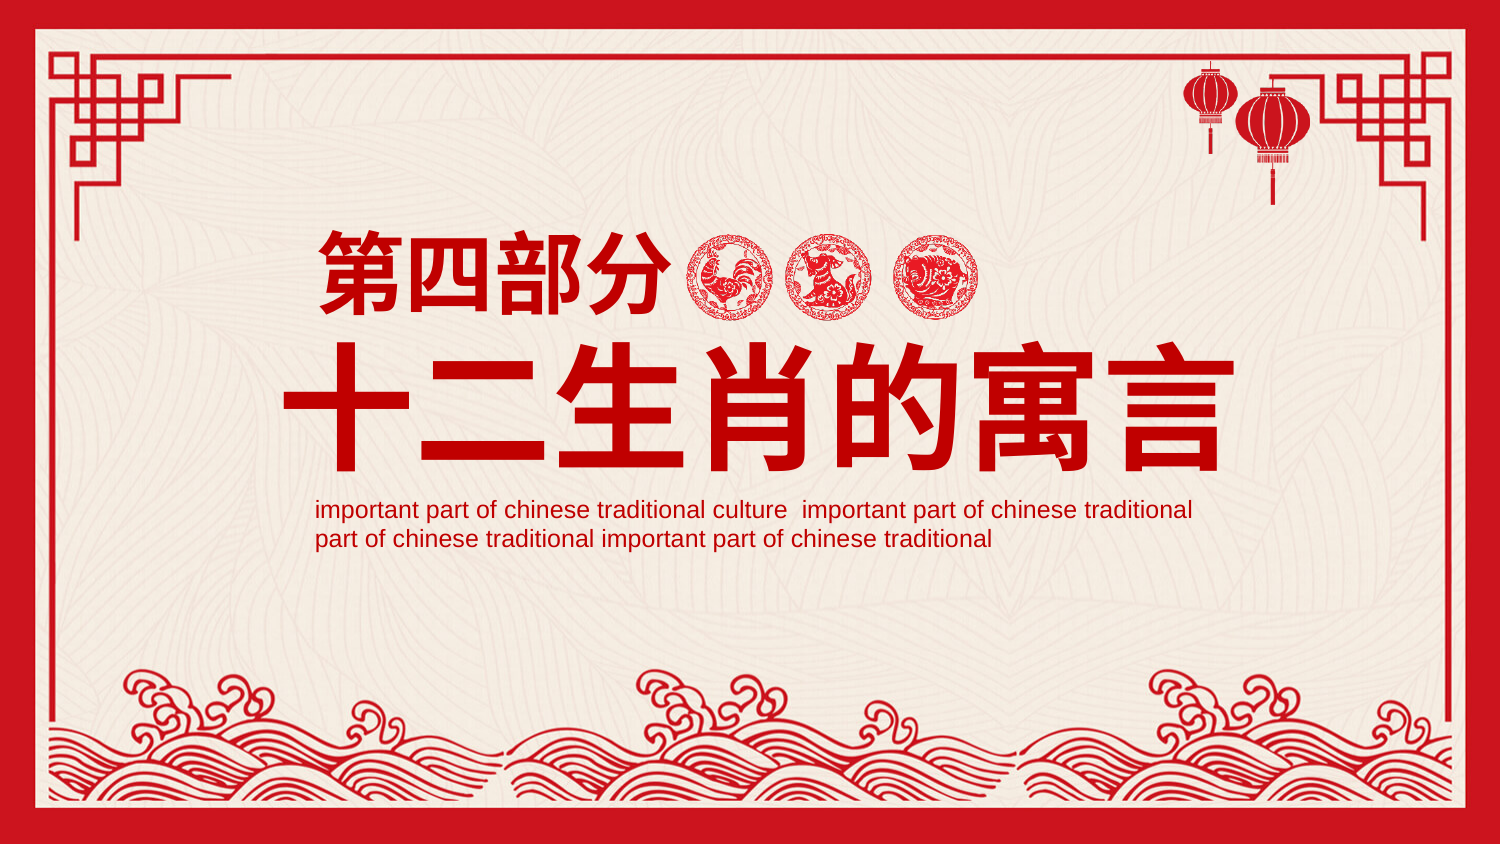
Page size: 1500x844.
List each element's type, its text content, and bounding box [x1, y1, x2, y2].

title 第四部分 [300, 221, 700, 315]
picture [0, 0, 1500, 844]
text_box 十二生肖的寓言 [262, 315, 1288, 495]
text_box important part of chinese traditional culture important part of chinese traditional part of chinese traditional important part of chinese traditional [299, 485, 1288, 561]
